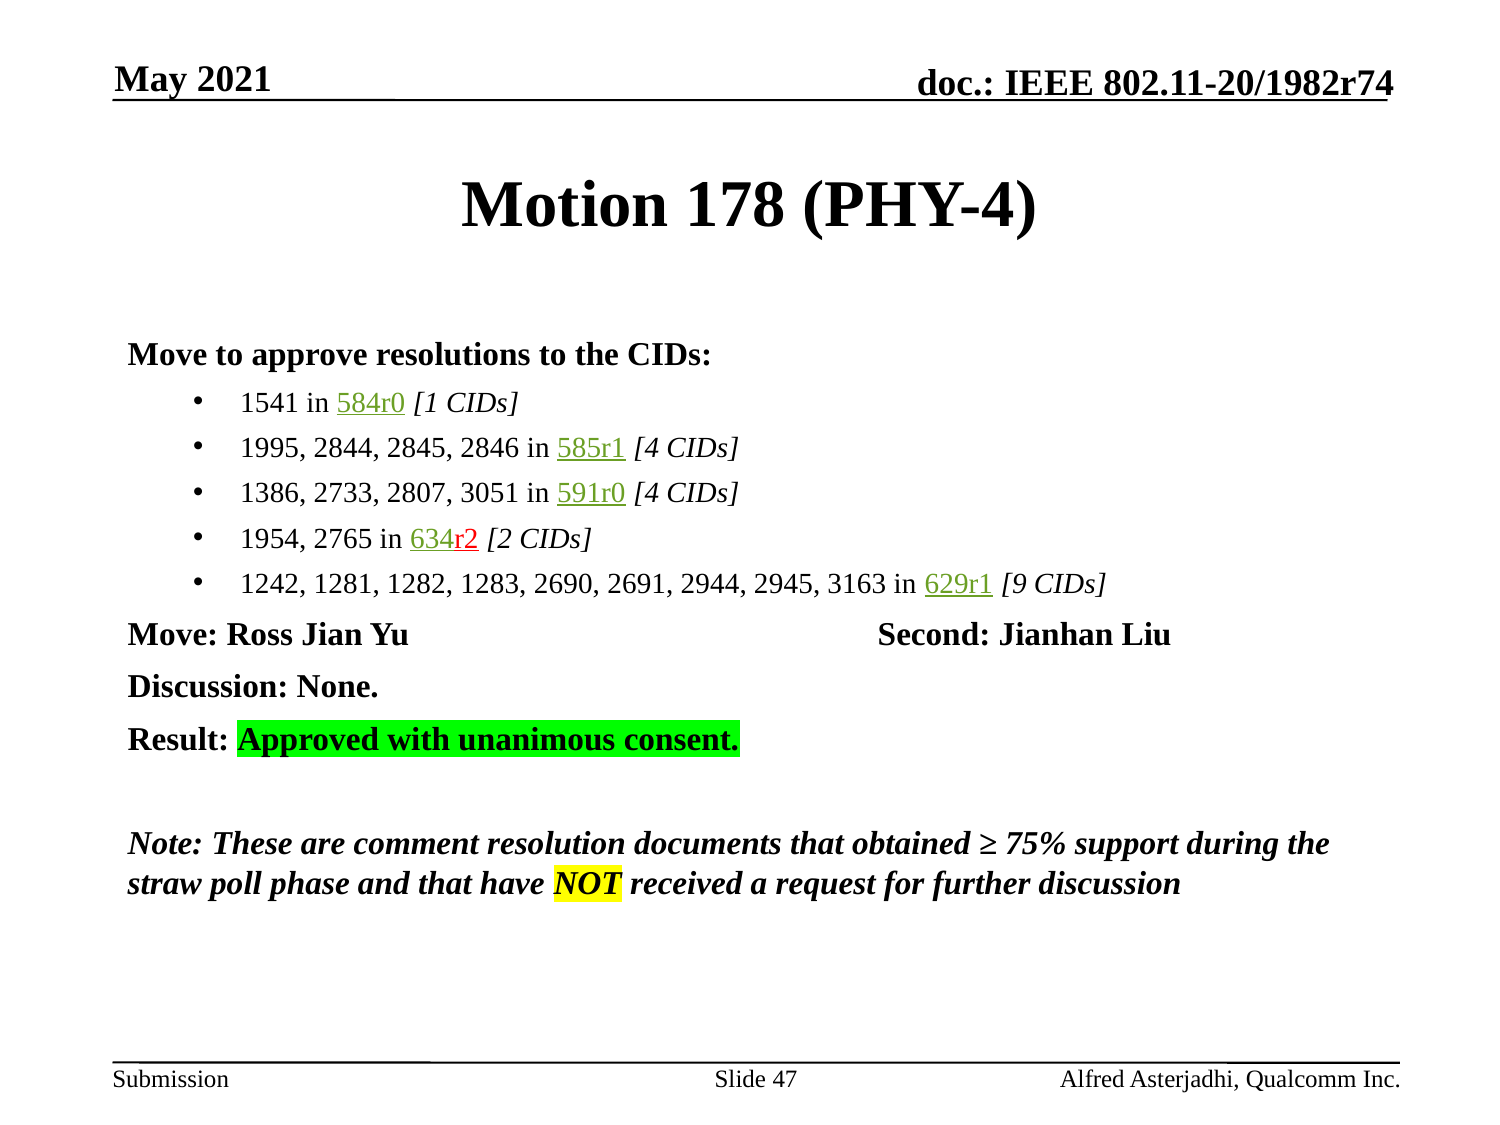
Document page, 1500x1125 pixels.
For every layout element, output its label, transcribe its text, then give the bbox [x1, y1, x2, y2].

list Move to approve resolutions to the CIDs: 1541 in 584r0 [1 CIDs] 1995, 2844, 2845, 2846 in 585r1 [4 CIDs] 1386, 2733, 2807, 3051 in 591r0 [4 CIDs] 1954, 2765 in 634r2 [2 CIDs] 1242, 1281, 1282, 1283, 2690, 2691, 2944, 2945, 3163 in 629r1 [9 CIDs] Move: Ross Jian Yu Second: Jianhan Liu Discussion: None. Result: Approved with unanimous consent. Note: These are comment resolution documents that obtained ≥ 75% support during the straw poll phase and that have NOT received a request for further discussion [112, 324, 1388, 1063]
footer Alfred Asterjadhi, Qualcomm Inc. [878, 1061, 1402, 1093]
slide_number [114, 54, 423, 100]
slide_number Slide 47 [712, 1061, 800, 1123]
title Motion 178 (PHY-4) [112, 112, 1388, 288]
